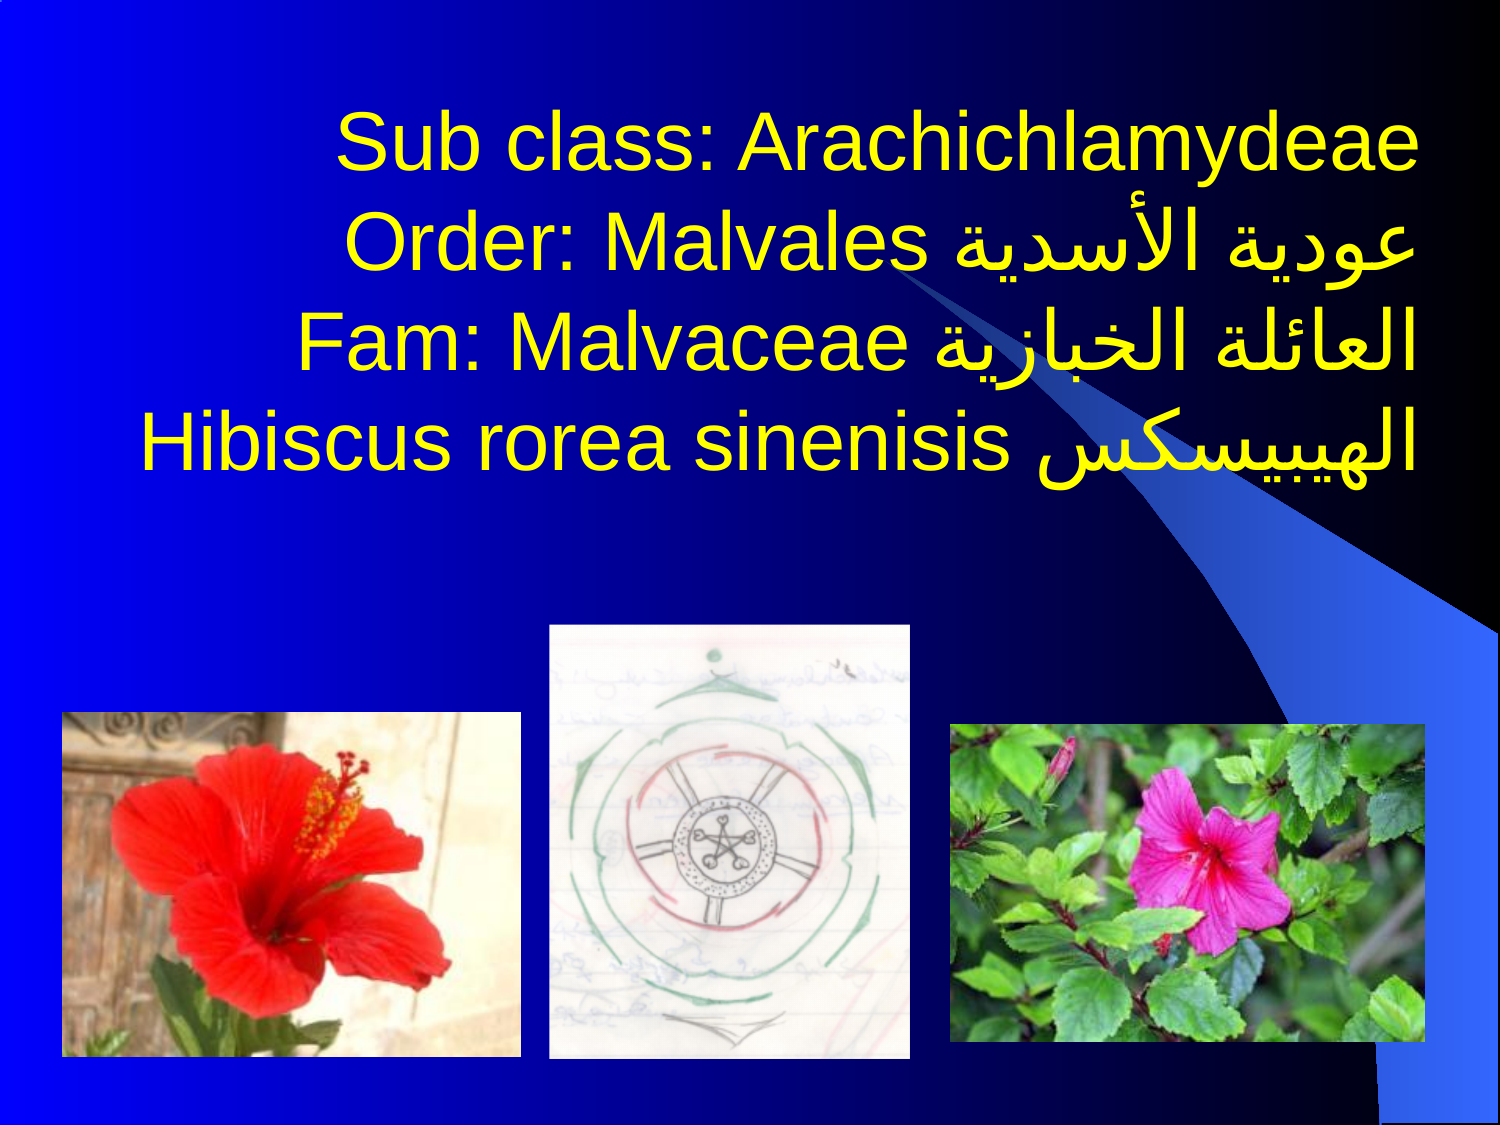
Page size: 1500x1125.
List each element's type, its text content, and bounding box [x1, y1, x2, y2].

title Sub class: Arachichlamydeae عودية الأسدية Order: Malvales العائلة الخبازية Fam: Malvaceae الهيبيسكس Hibiscus rorea sinenisis [111, 49, 1438, 526]
picture [949, 724, 1426, 1043]
picture [62, 625, 947, 1059]
